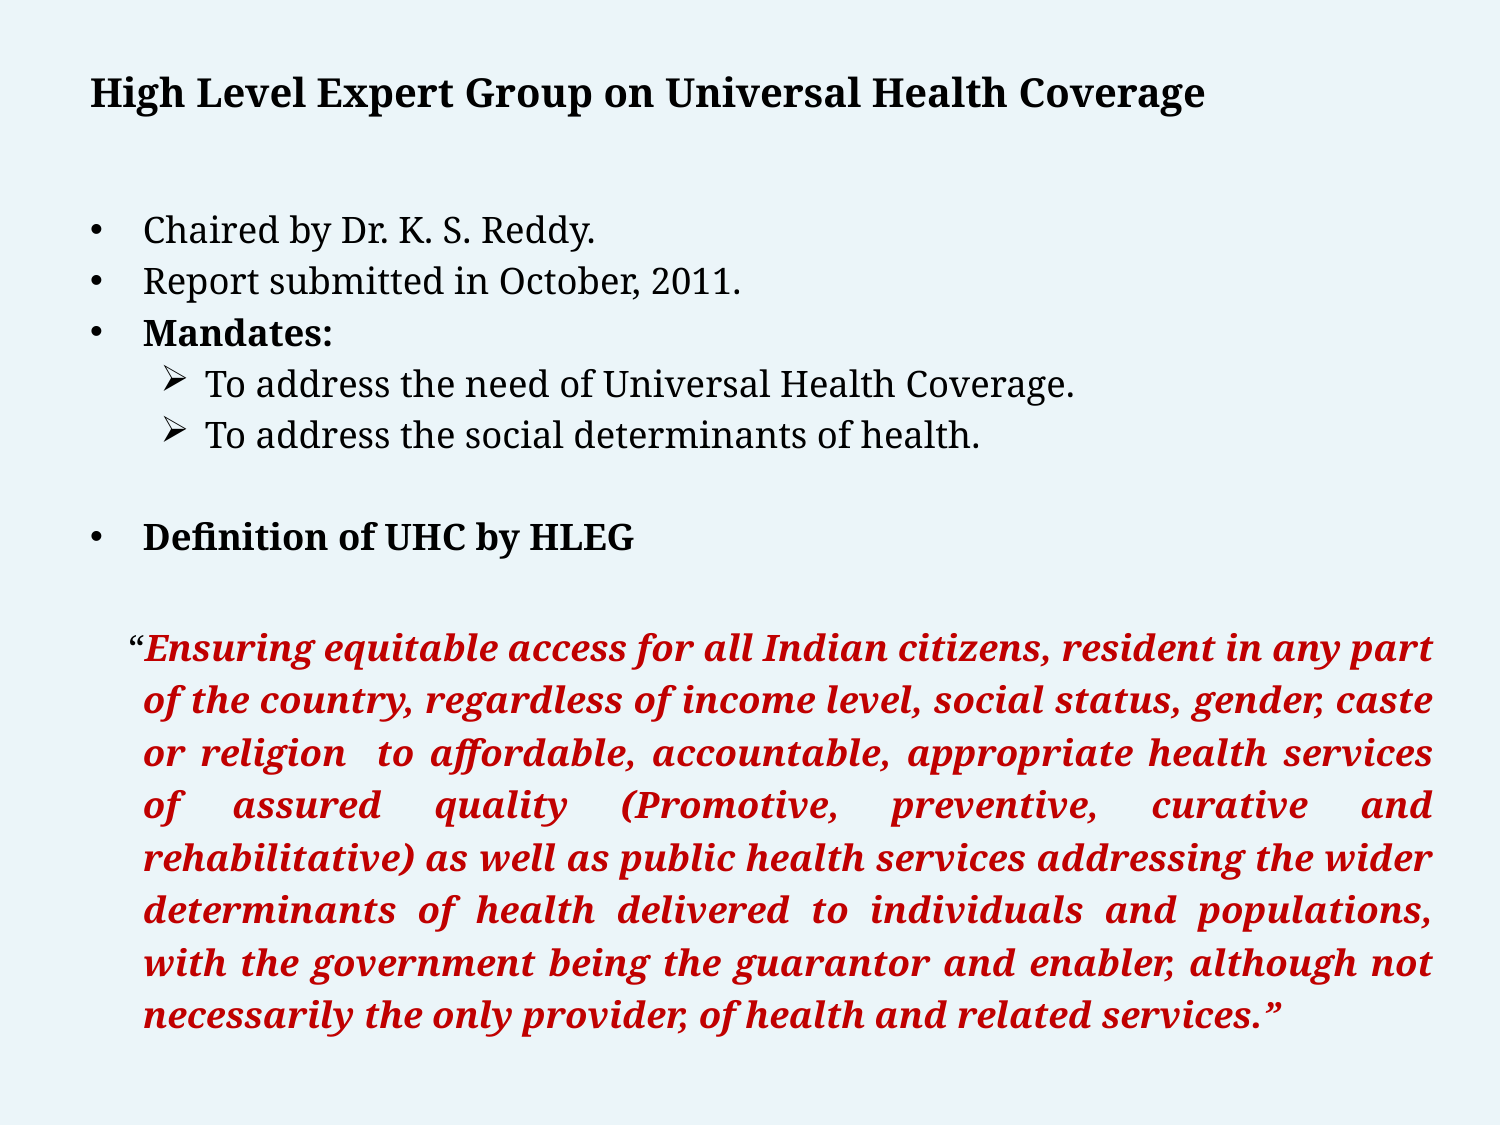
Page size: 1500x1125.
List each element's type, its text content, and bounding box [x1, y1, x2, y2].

title High Level Expert Group on Universal Health Coverage [75, 45, 1350, 138]
list Chaired by Dr. K. S. Reddy. Report submitted in October, 2011. Mandates: To address the need of Universal Health Coverage. To address the social determinants of health. Definition of UHC by HLEG “Ensuring equitable access for all Indian citizens, resident in any part of the country, regardless of income level, social status, gender, caste or religion to affordable, accountable, appropriate health services of assured quality (Promotive, preventive, curative and rehabilitative) as well as public health services addressing the wider determinants of health delivered to individuals and populations, with the government being the guarantor and enabler, although not necessarily the only provider, of health and related services.” [75, 200, 1450, 1063]
